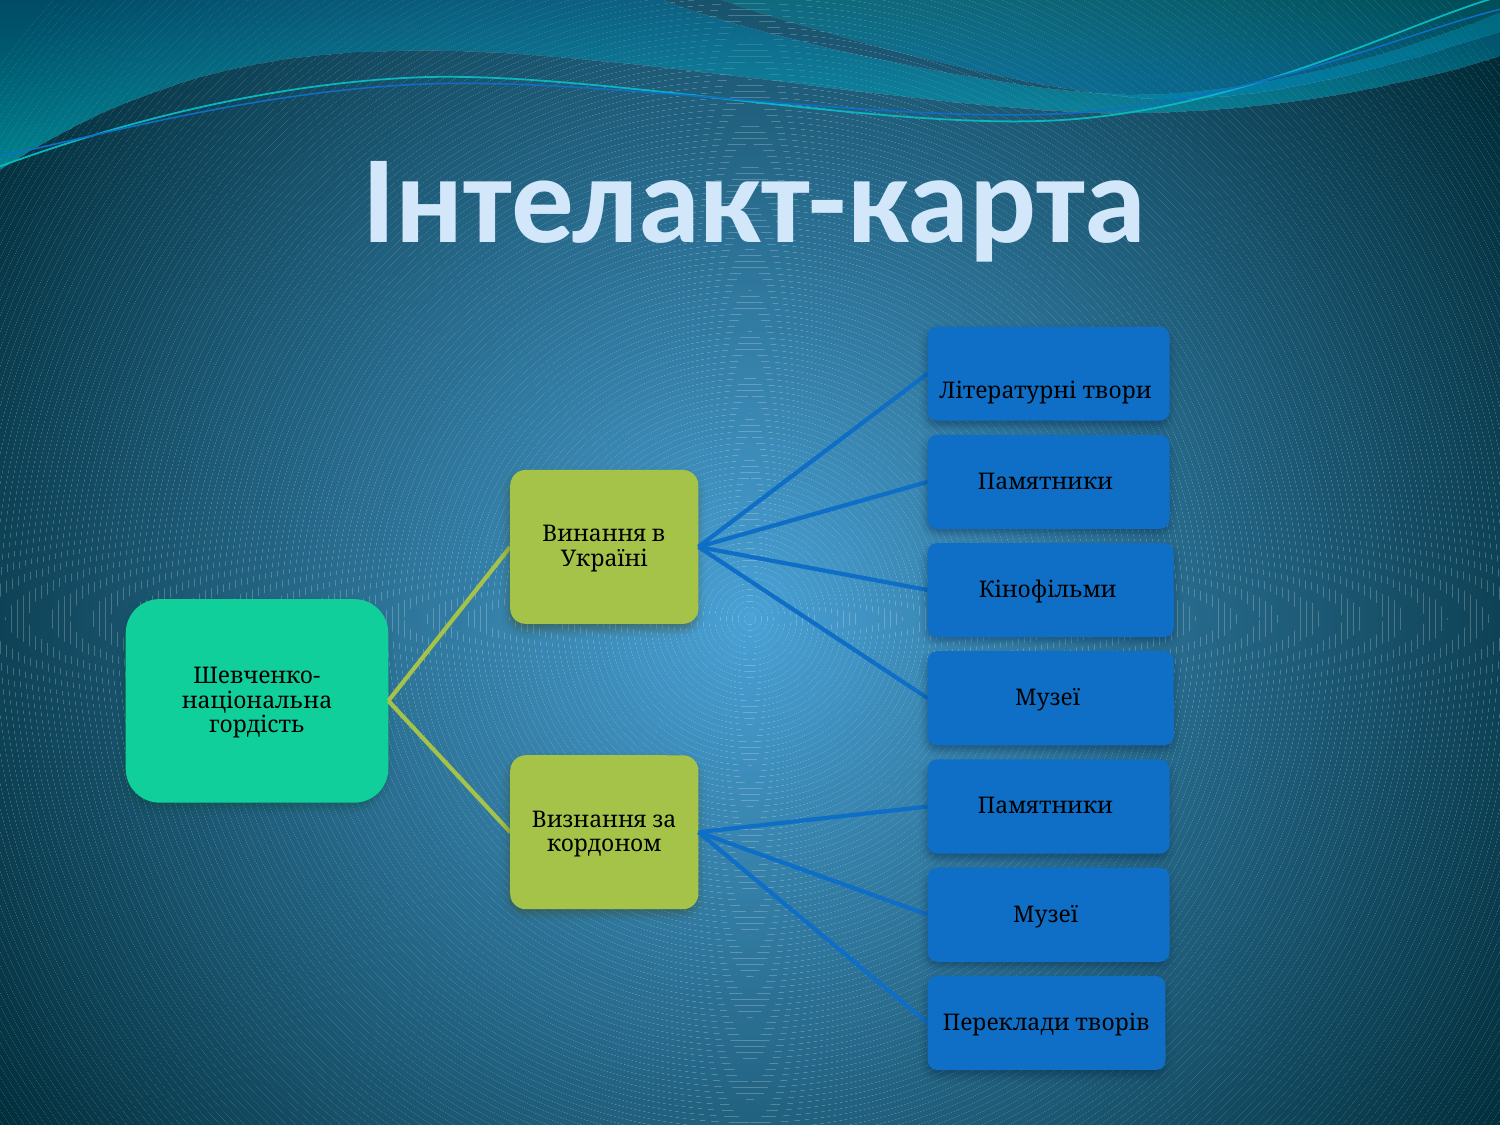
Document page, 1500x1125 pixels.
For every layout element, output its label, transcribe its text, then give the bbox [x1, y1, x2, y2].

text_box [29, 326, 1471, 1071]
title Інтелакт-карта [112, 78, 1401, 268]
